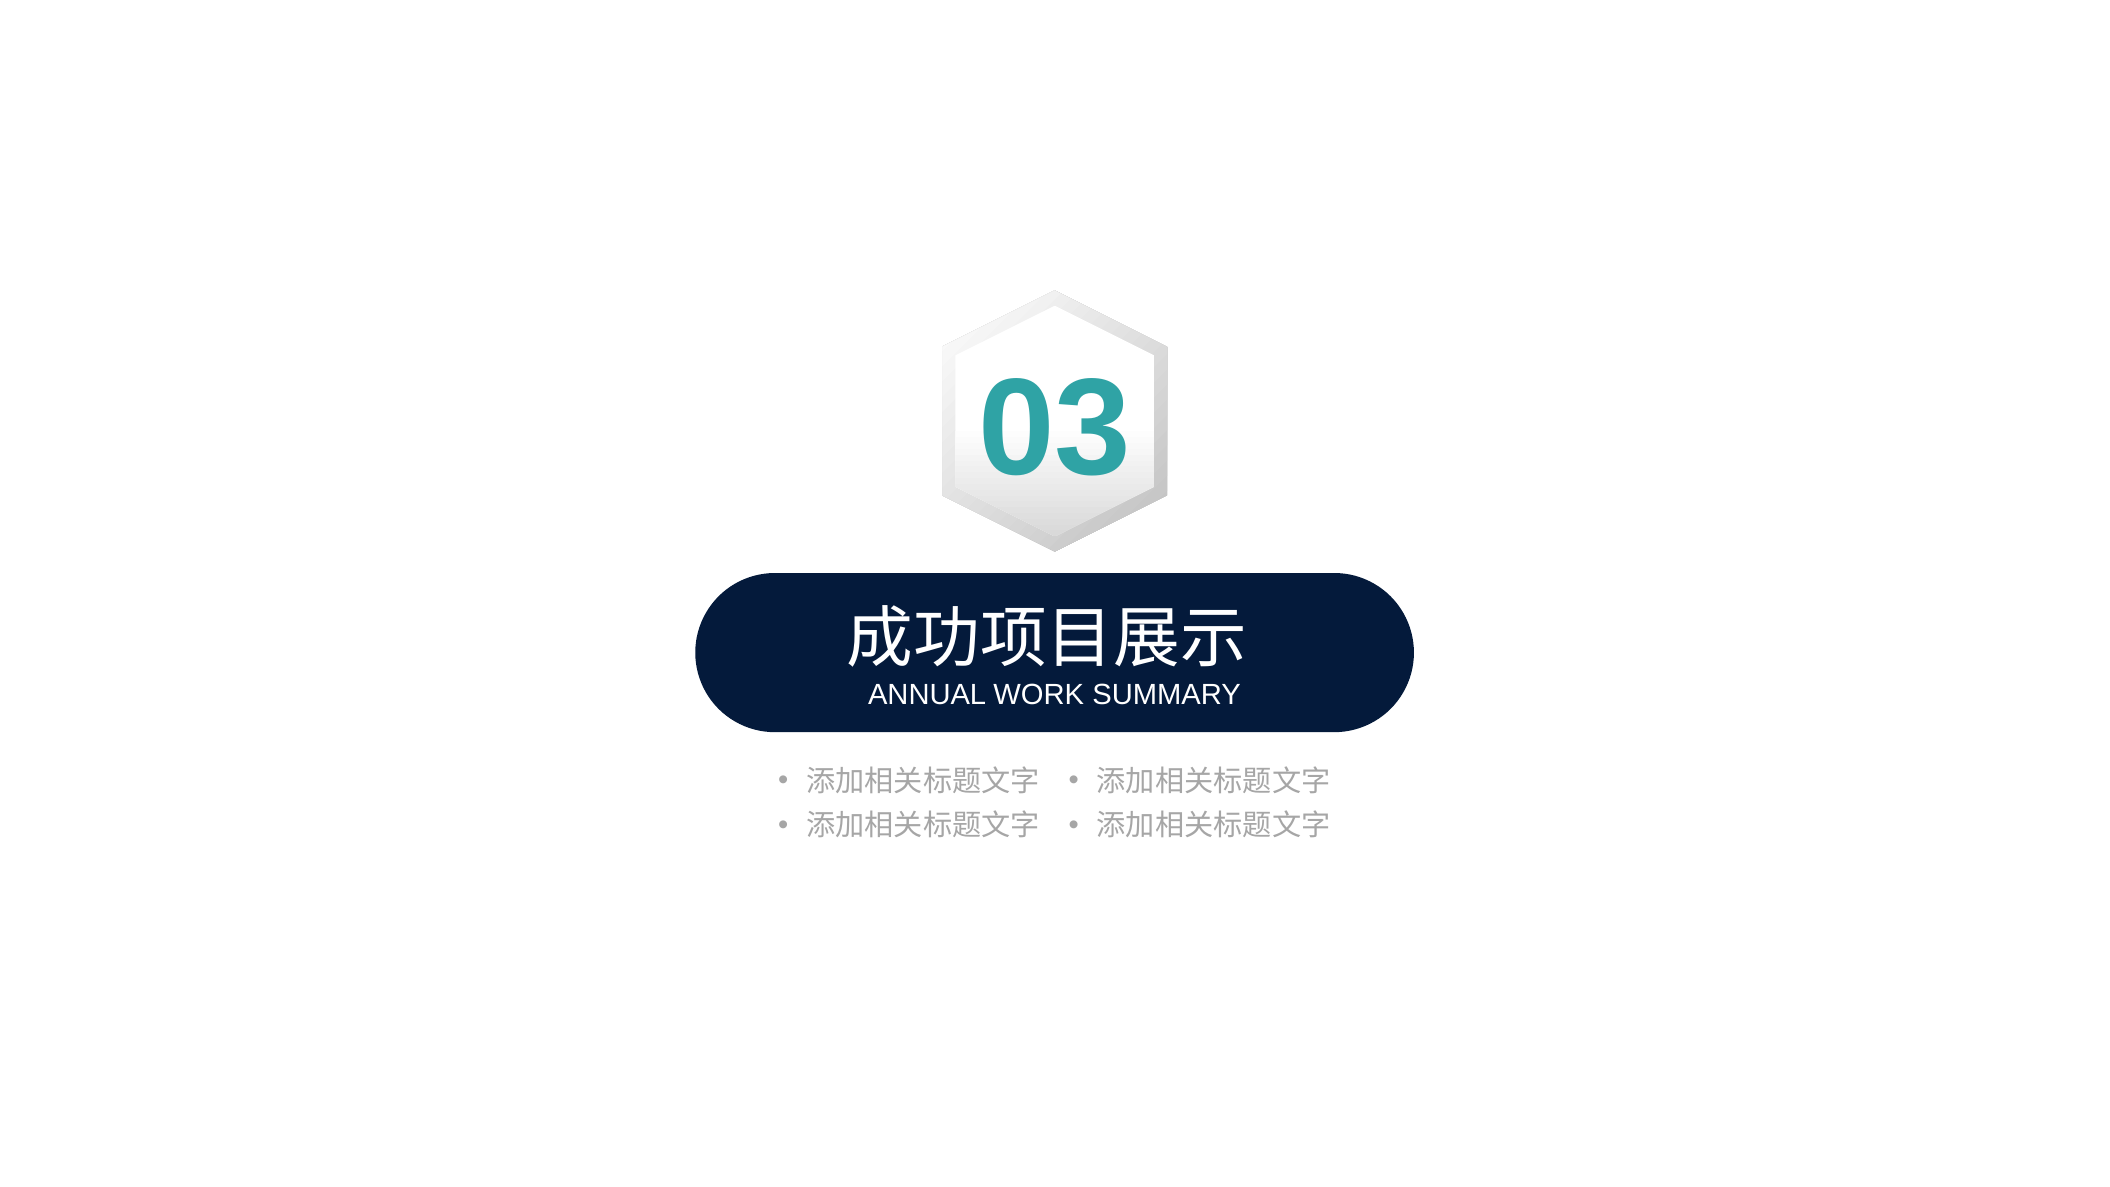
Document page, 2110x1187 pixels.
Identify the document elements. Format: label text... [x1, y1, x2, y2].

text_box 添加相关标题文字 [777, 806, 1041, 842]
text_box 添加相关标题文字 [1068, 762, 1331, 798]
text_box 添加相关标题文字 [1068, 806, 1331, 842]
text_box 添加相关标题文字 [777, 762, 1041, 798]
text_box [942, 290, 1168, 552]
text_box [694, 571, 1415, 734]
